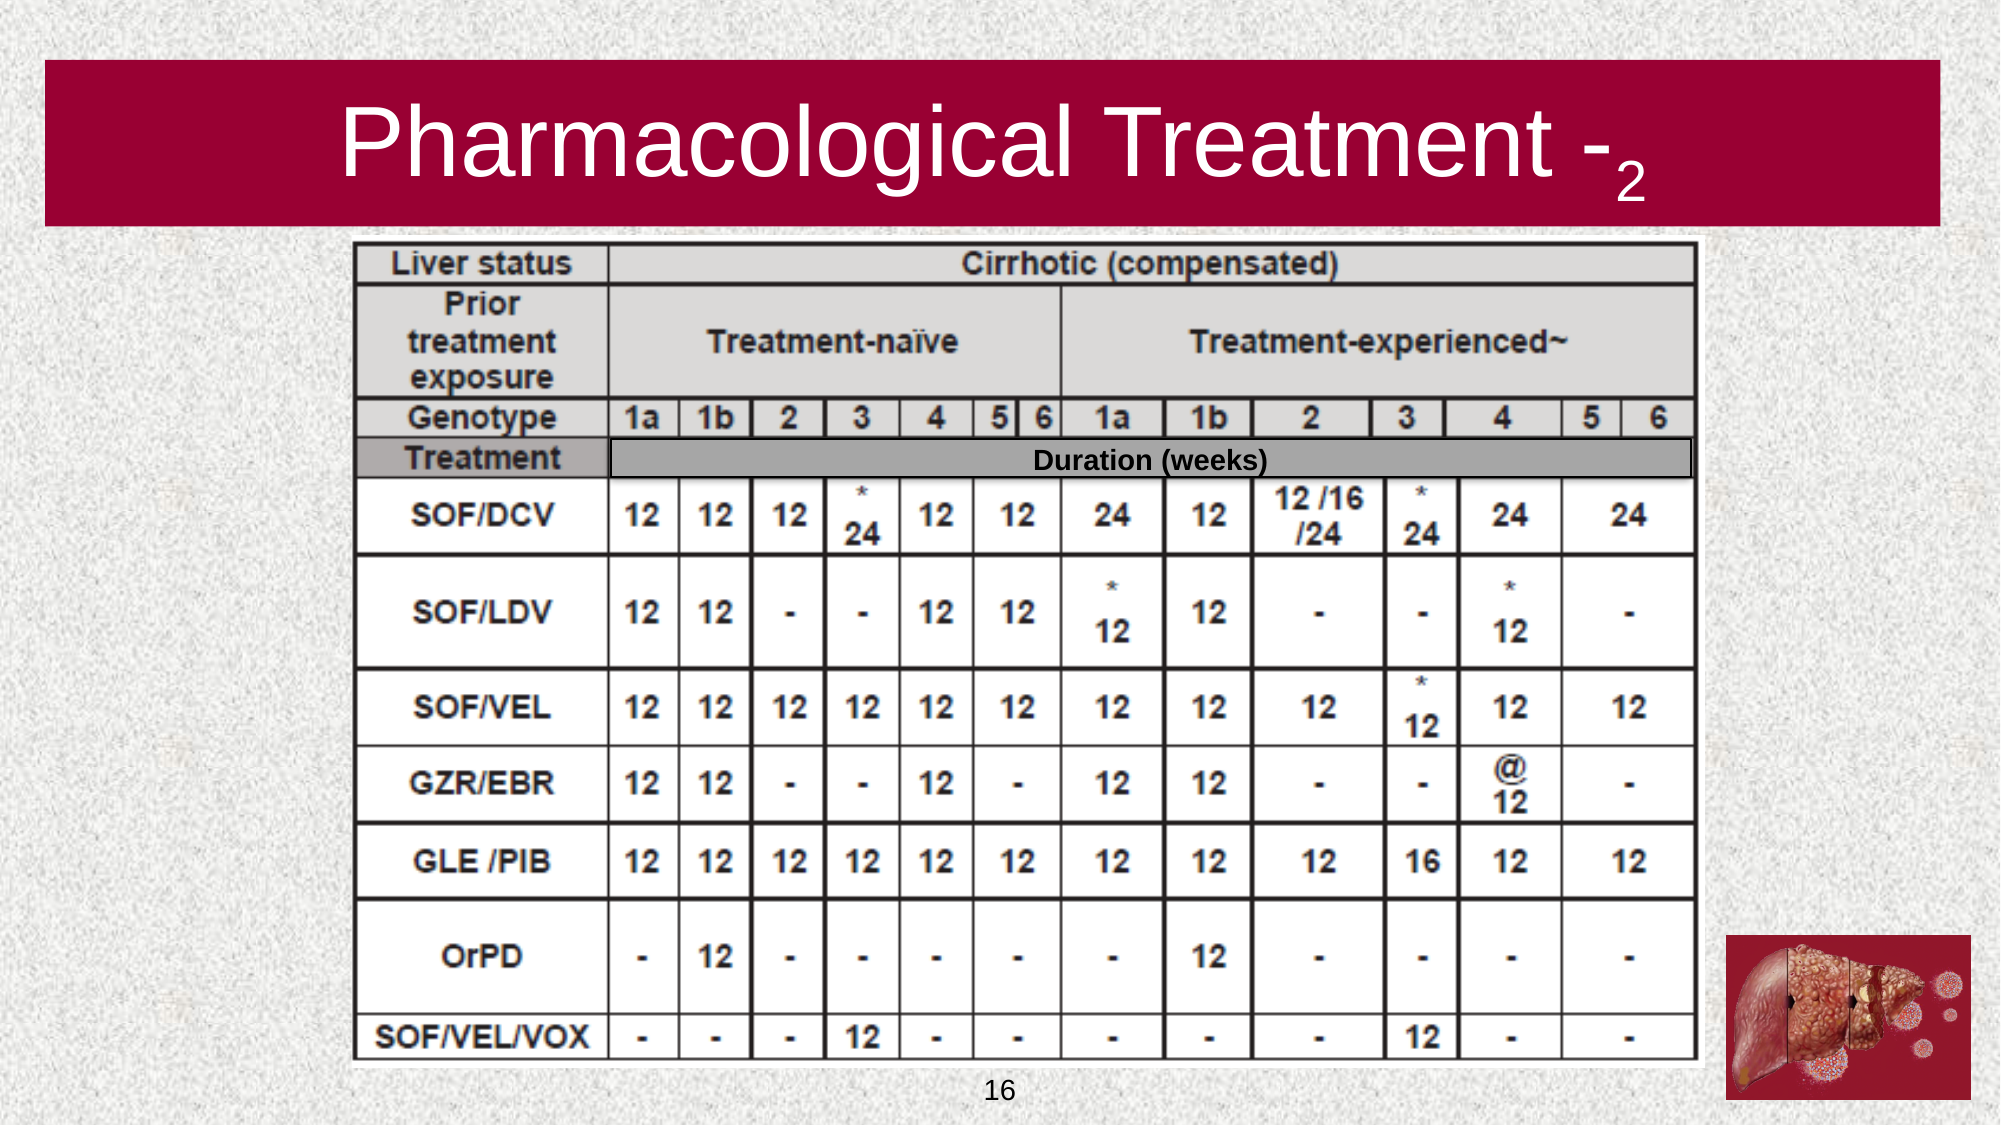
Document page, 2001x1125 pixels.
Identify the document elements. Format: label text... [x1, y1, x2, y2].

text_box Pharmacological Treatment -2 [45, 59, 1941, 227]
picture [0, 0, 2001, 1125]
slide_number 16 [766, 1076, 1234, 1119]
